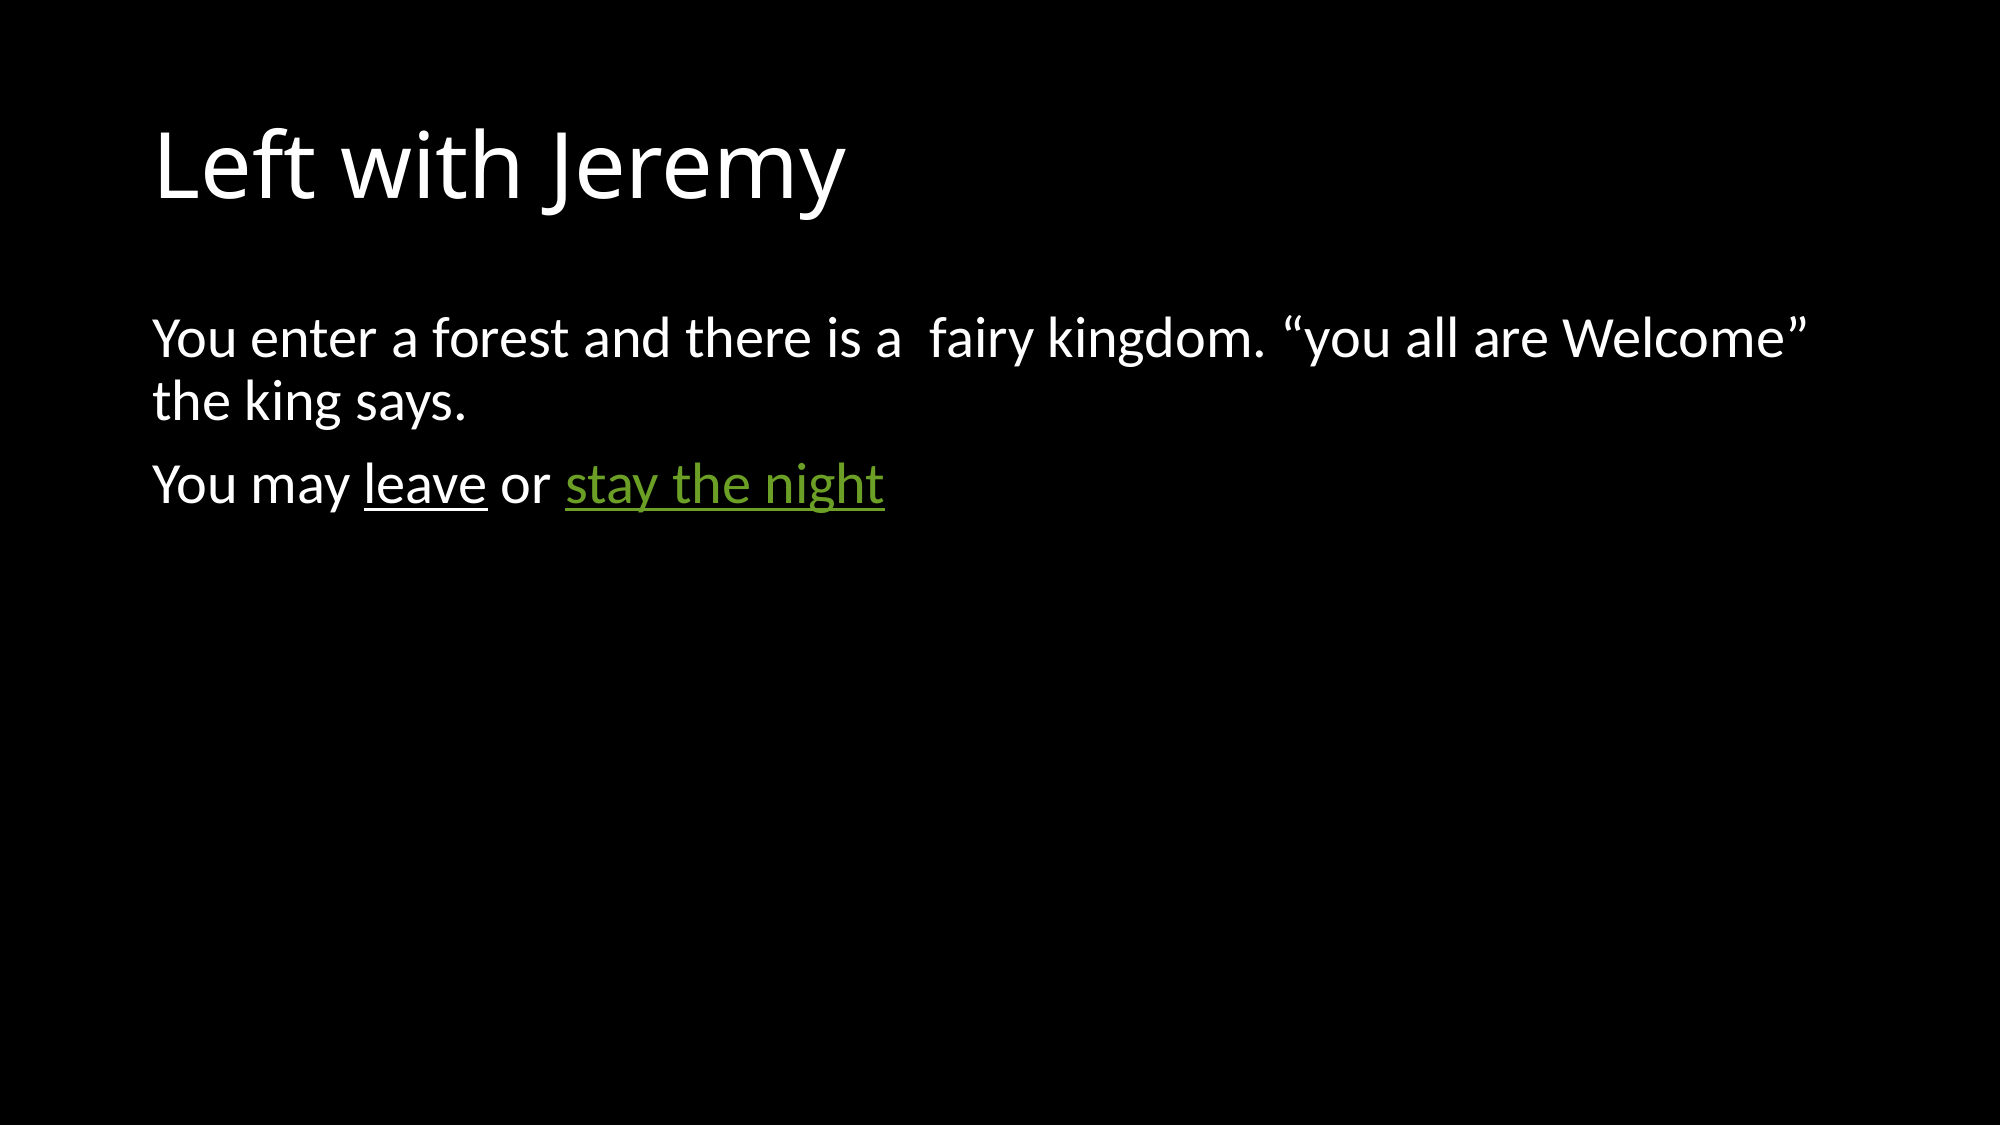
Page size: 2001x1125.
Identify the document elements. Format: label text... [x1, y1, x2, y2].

title Left with Jeremy [137, 59, 1863, 278]
list You enter a forest and there is a fairy kingdom. “you all are Welcome” the king says. You may leave or stay the night [137, 299, 1863, 1014]
